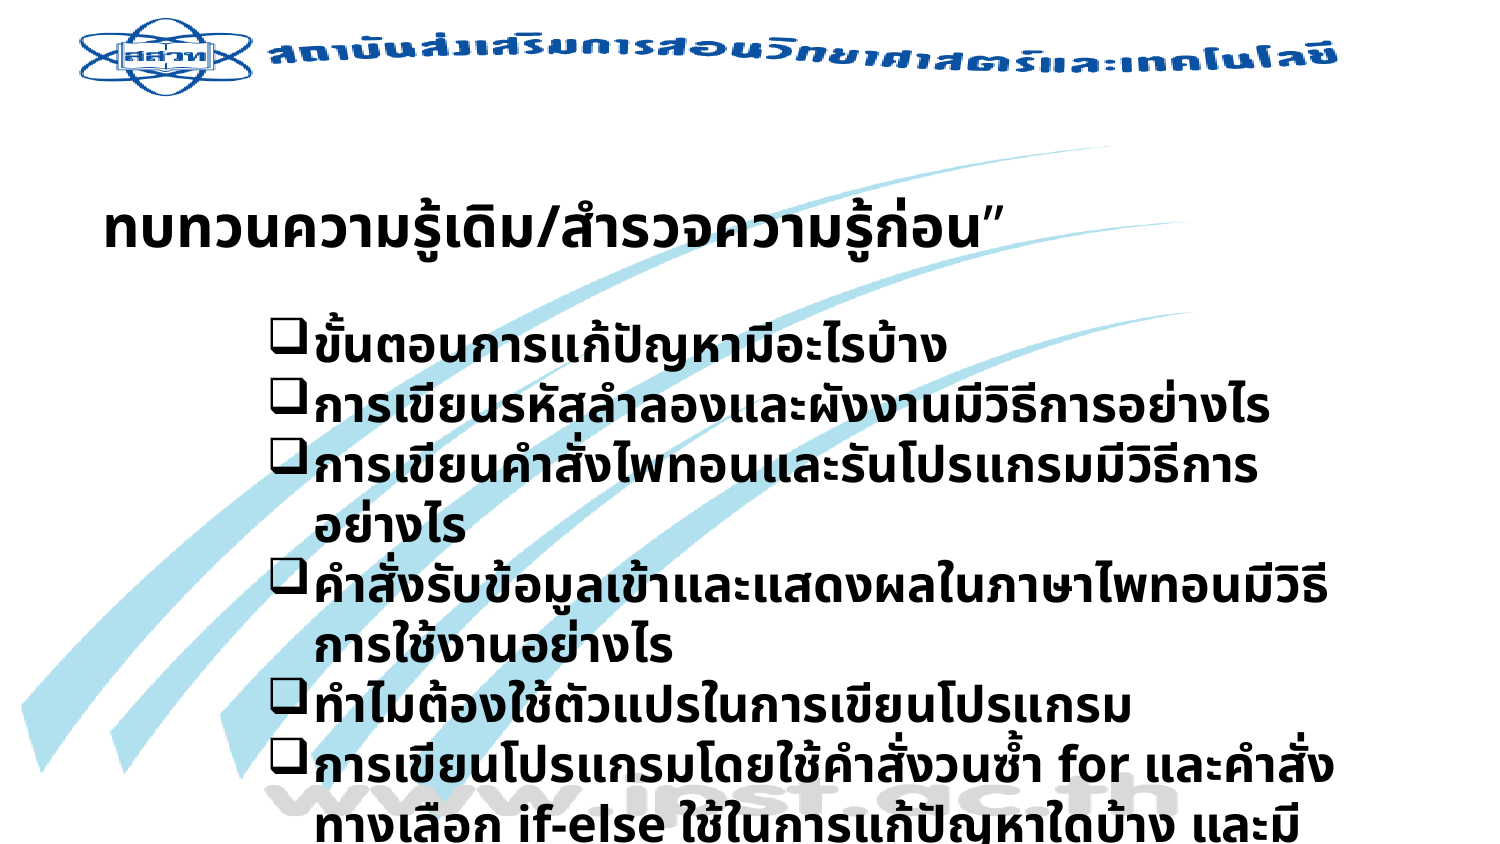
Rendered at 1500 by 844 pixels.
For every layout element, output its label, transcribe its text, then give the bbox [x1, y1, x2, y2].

text_box ทบทวนความรู้เดิม/สำรวจความรู้ก่อน” [87, 181, 1019, 267]
text_box ขั้นตอนการแก้ปัญหามีอะไรบ้าง การเขียนรหัสลำลองและผังงานมีวิธีการอย่างไร การเขียนคำสั่งไพทอนและรันโปรแกรมมีวิธีการอย่างไร คำสั่งรับข้อมูลเข้าและแสดงผลในภาษาไพทอนมีวิธีการใช้งานอย่างไร ทำไมต้องใช้ตัวแปรในการเขียนโปรแกรม การเขียนโปรแกรมโดยใช้คำสั่งวนซ้ำ for และคำสั่งทางเลือก if-else ใช้ในการแก้ปัญหาใดบ้าง และมี [251, 305, 1382, 844]
picture [0, 0, 1500, 844]
